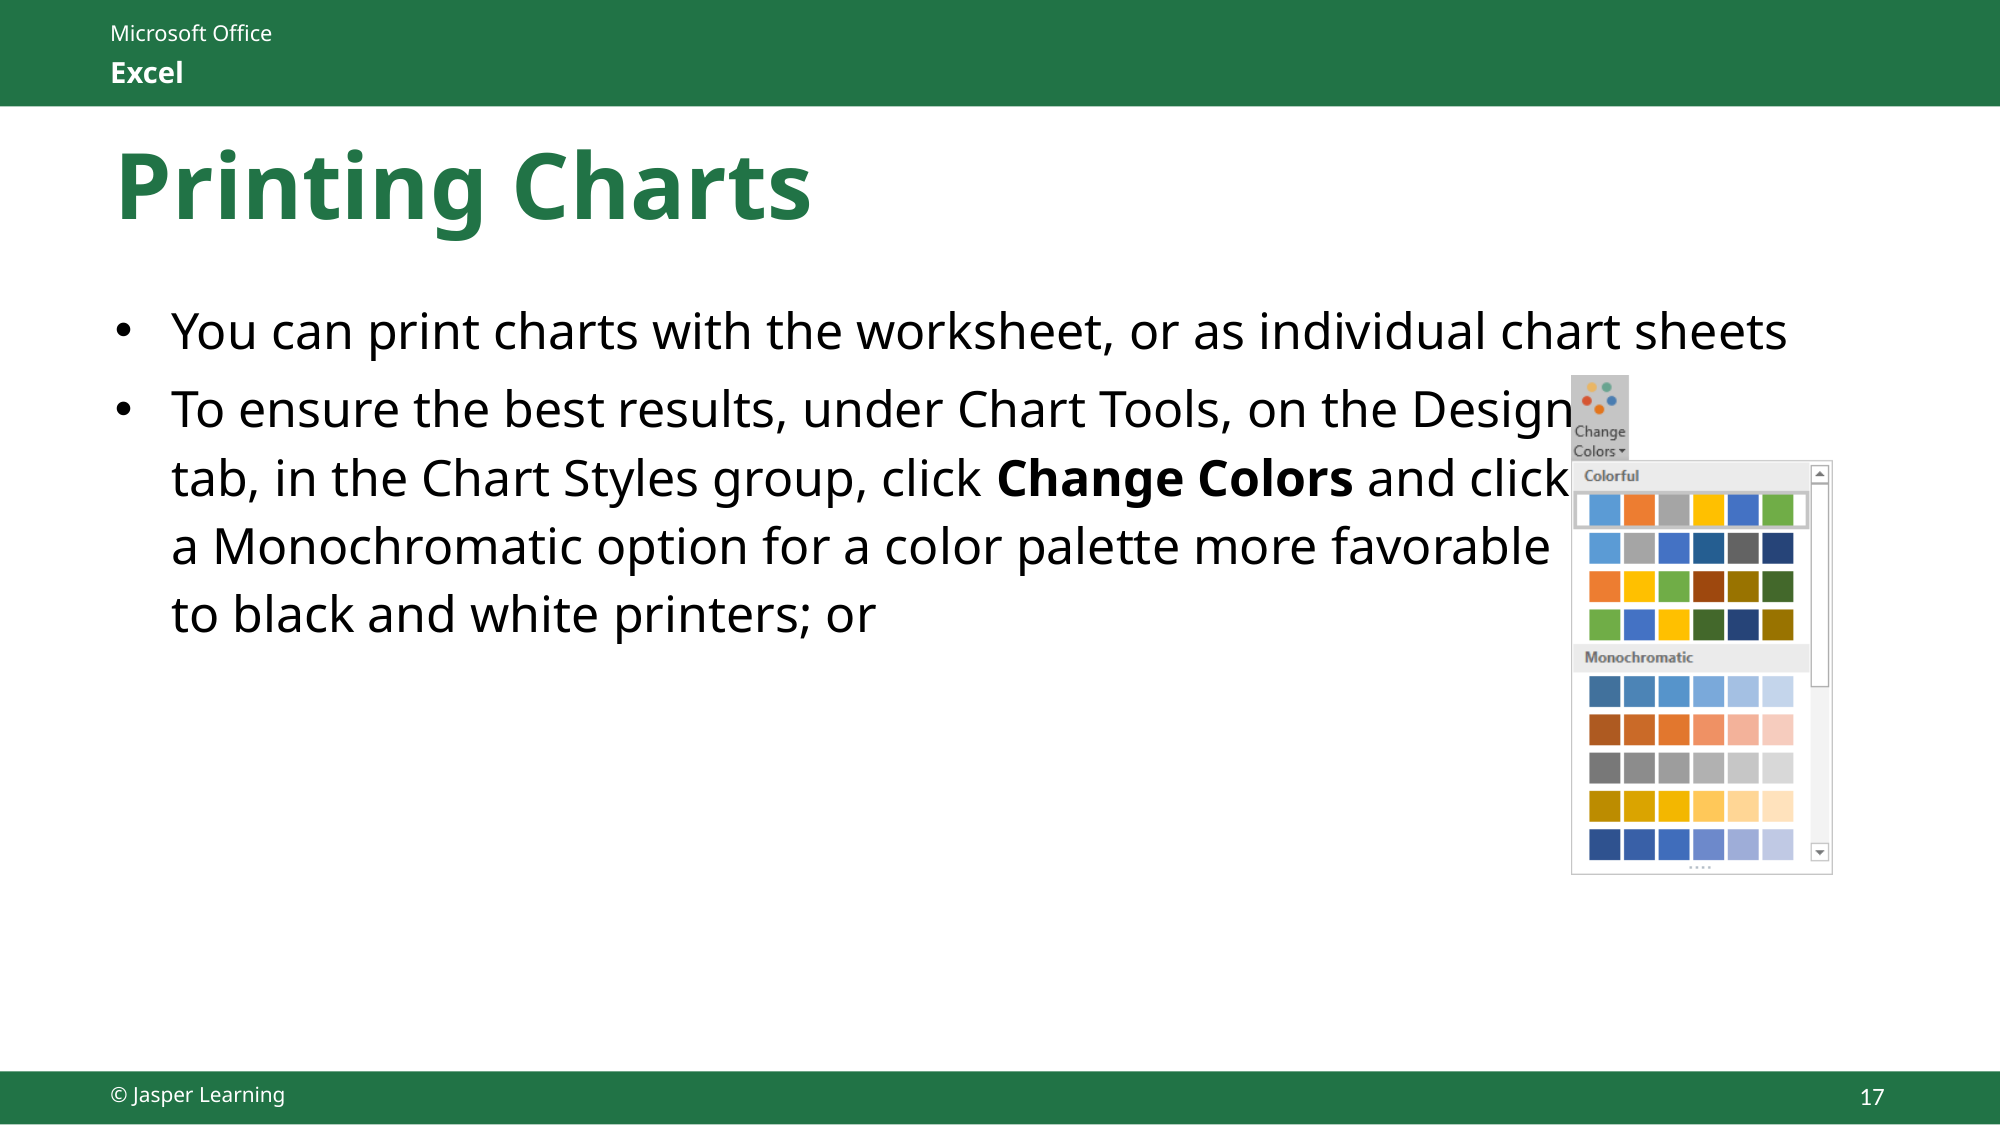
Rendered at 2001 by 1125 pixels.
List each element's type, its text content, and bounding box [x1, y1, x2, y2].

slide_number 17 [1433, 1065, 1900, 1125]
picture [1571, 375, 1833, 875]
title Printing Charts [99, 118, 1866, 248]
footer © Jasper Learning [95, 1065, 729, 1125]
list You can print charts with the worksheet, or as individual chart sheets To ensure the best results, under Chart Tools, on the Design tab, in the Chart Styles group, click Change Colors and click a Monochromatic option for a color palette more favorable to black and white printers; or [99, 283, 1900, 1026]
